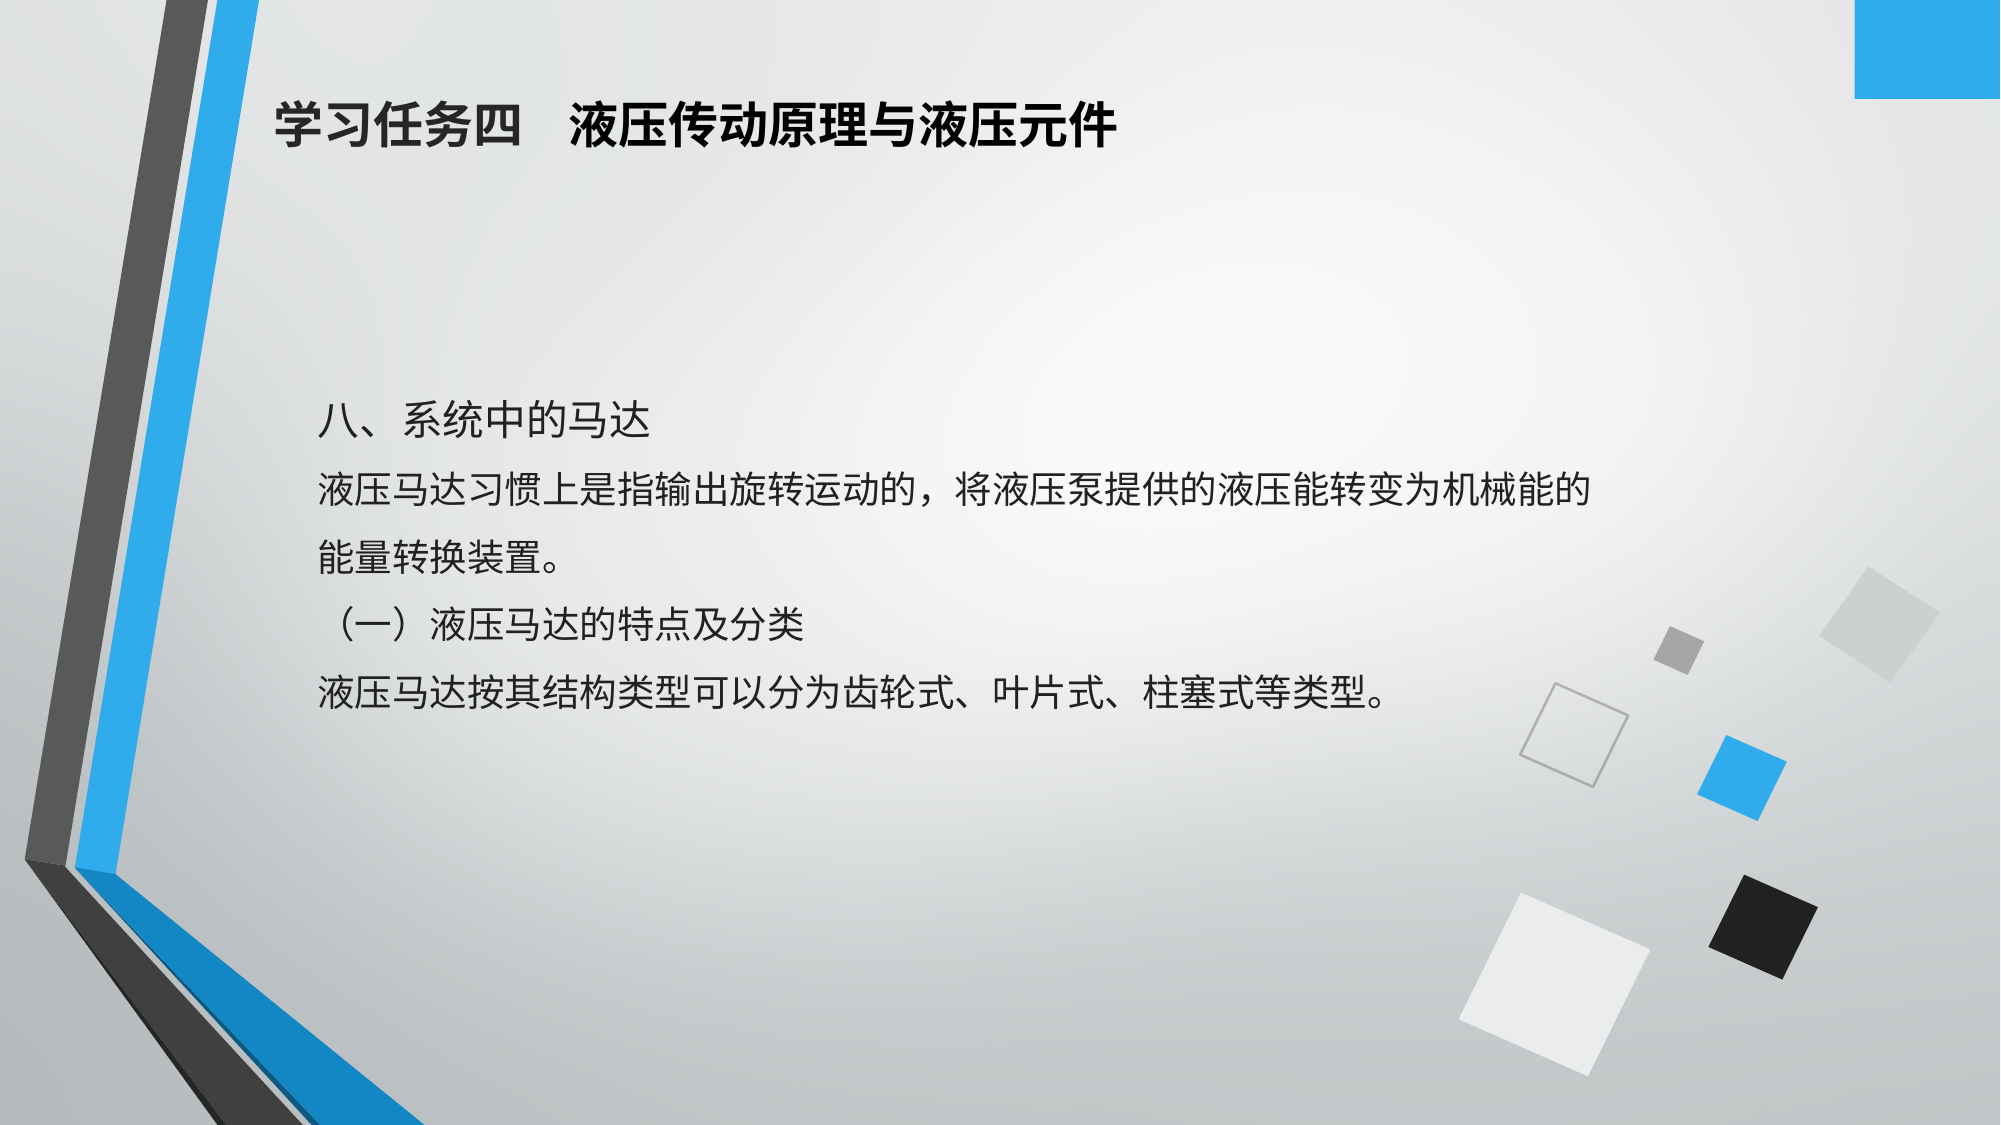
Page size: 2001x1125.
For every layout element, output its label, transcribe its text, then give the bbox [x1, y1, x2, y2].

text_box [1505, 488, 1886, 1125]
text_box [1853, 0, 2000, 100]
text_box 学习任务四 液压传动原理与液压元件 [258, 74, 1970, 206]
text_box 八、系统中的马达 液压马达习惯上是指输出旋转运动的，将液压泵提供的液压能转变为机械能的能量转换装置。 （一）液压马达的特点及分类 液压马达按其结构类型可以分为齿轮式、叶片式、柱塞式等类型。 [302, 361, 1623, 721]
